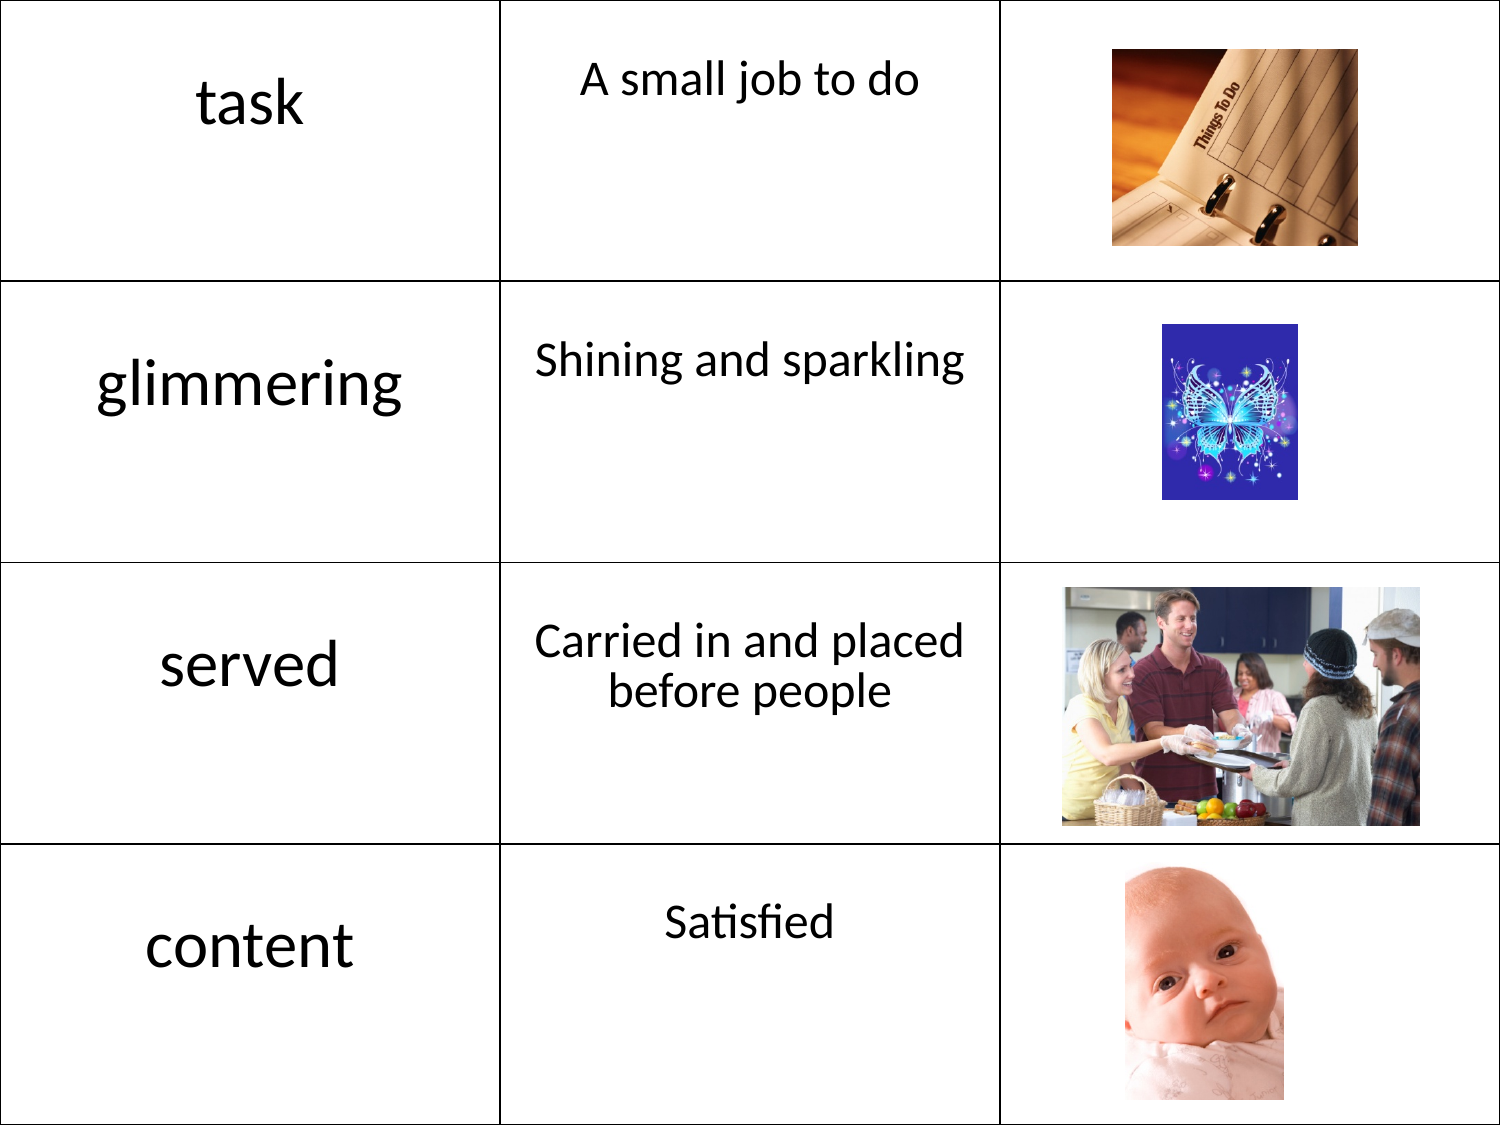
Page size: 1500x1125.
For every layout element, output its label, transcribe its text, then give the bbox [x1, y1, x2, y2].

picture [1112, 49, 1358, 247]
picture [1124, 862, 1284, 1101]
table_cell [1001, 282, 1499, 562]
table_header task [1, 1, 499, 280]
table_header [1001, 1, 1499, 280]
table_header A small job to do [501, 1, 999, 280]
table_cell glimmering [1, 282, 499, 562]
table_cell served [1, 563, 499, 843]
table_cell content [1, 845, 499, 1124]
table_cell Carried in and placed before people [501, 563, 999, 843]
picture [1162, 324, 1298, 501]
table_cell [1001, 563, 1499, 843]
table_cell [1001, 845, 1499, 1124]
table_cell Satisfied [501, 845, 999, 1124]
picture [1062, 587, 1420, 826]
table_cell Shining and sparkling [501, 282, 999, 562]
